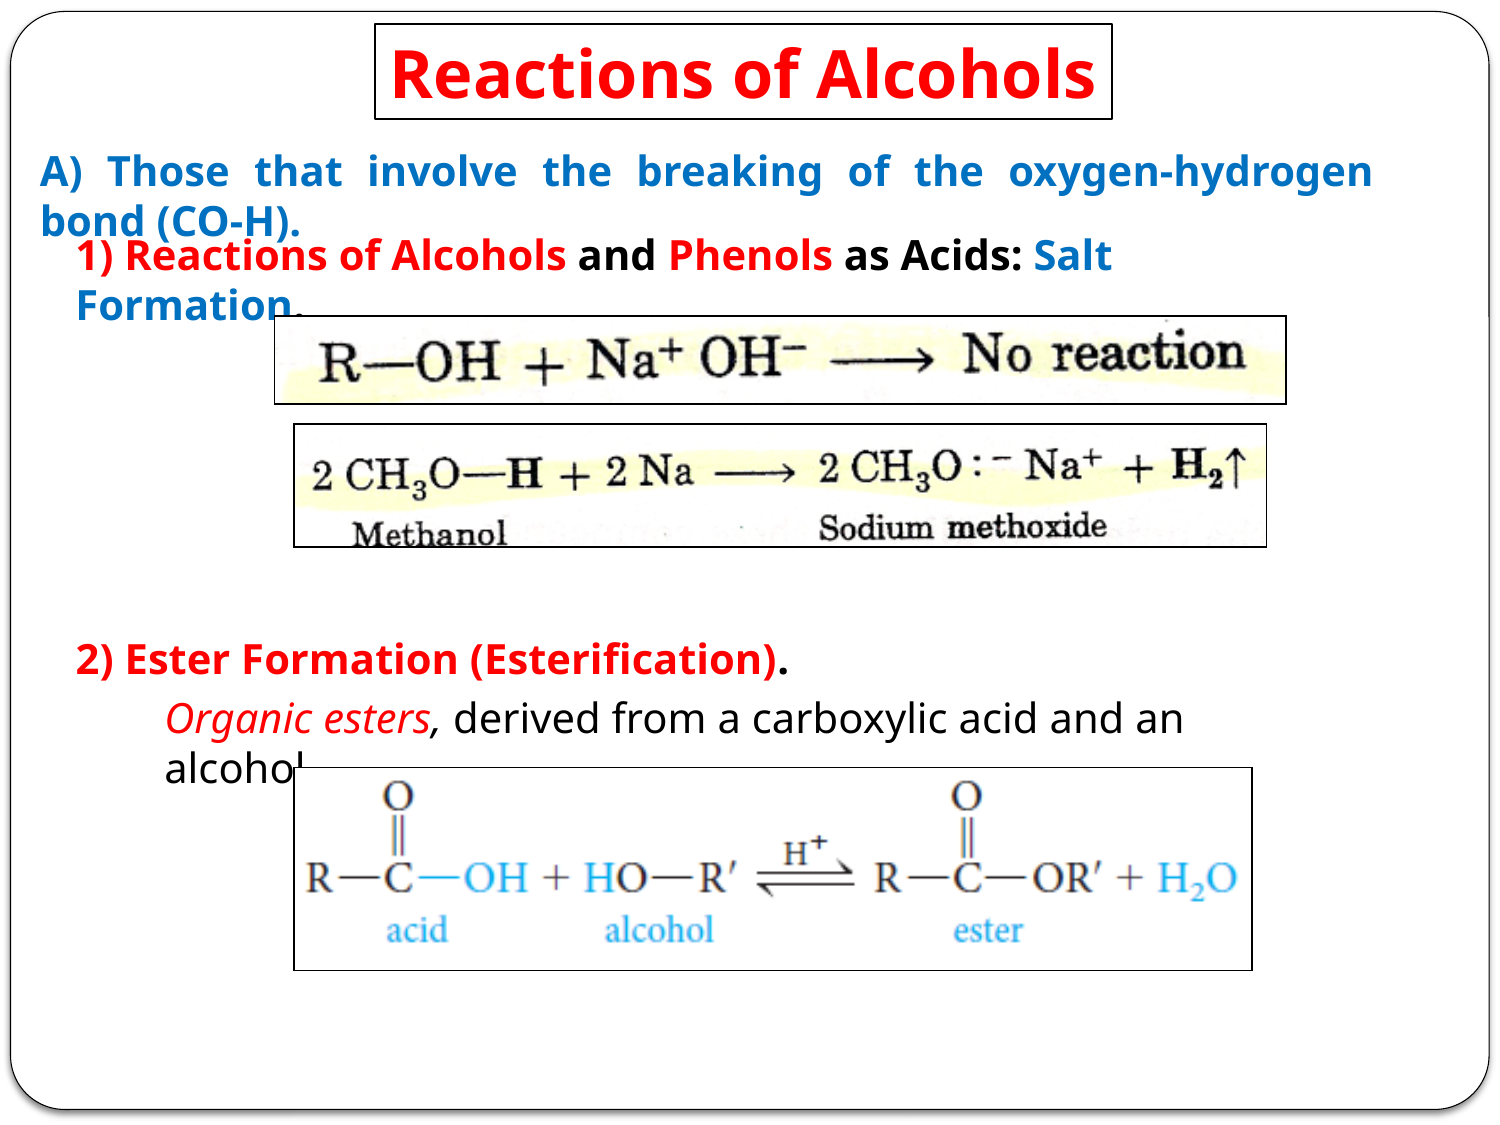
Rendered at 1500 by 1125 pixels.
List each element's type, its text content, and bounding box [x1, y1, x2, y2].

text_box 2) Ester Formation (Esterification). [60, 625, 1101, 690]
picture [294, 424, 1267, 547]
text_box 1) Reactions of Alcohols and Phenols as Acids: Salt Formation. [60, 253, 1213, 337]
text_box Organic esters, derived from a carboxylic acid and an alcohol. [149, 684, 1200, 800]
text_box Reactions of Alcohols [374, 23, 1113, 120]
picture [275, 316, 1286, 404]
text_box A) Those that involve the breaking of the oxygen-hydrogen bond (CO-H). [24, 137, 1390, 253]
picture [294, 767, 1252, 970]
